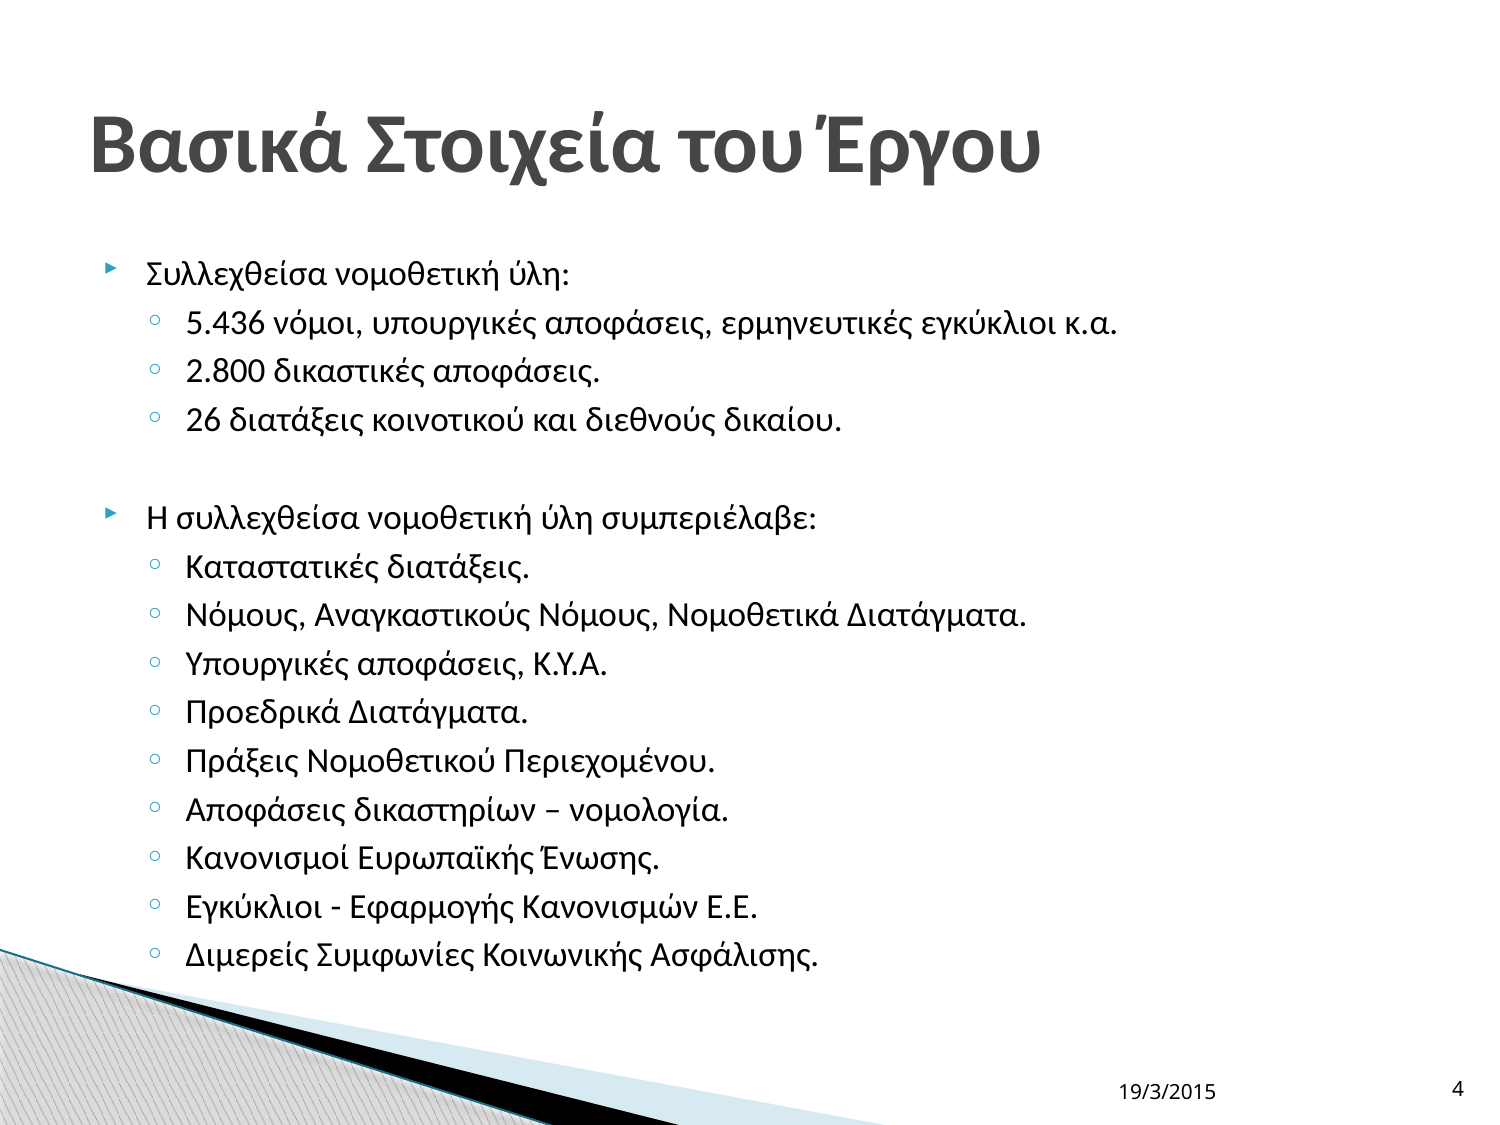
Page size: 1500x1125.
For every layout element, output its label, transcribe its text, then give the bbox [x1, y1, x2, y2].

slide_number 4 [1418, 1051, 1479, 1112]
title Βασικά Στοιχεία του Έργου [75, 45, 1425, 233]
list Συλλεχθείσα νομοθετική ύλη: 5.436 νόμοι, υπουργικές αποφάσεις, ερμηνευτικές εγκύκλιοι κ.α. 2.800 δικαστικές αποφάσεις. 26 διατάξεις κοινοτικού και διεθνούς δικαίου. Η συλλεχθείσα νομοθετική ύλη συμπεριέλαβε: Καταστατικές διατάξεις. Νόμους, Αναγκαστικούς Νόμους, Νομοθετικά Διατάγματα. Υπουργικές αποφάσεις, Κ.Υ.Α. Προεδρικά Διατάγματα. Πράξεις Νομοθετικού Περιεχομένου. Αποφάσεις δικαστηρίων – νομολογία. Κανονισμοί Ευρωπαϊκής Ένωσης. Εγκύκλιοι - Εφαρμογής Κανονισμών Ε.Ε. Διμερείς Συμφωνίες Κοινωνικής Ασφάλισης. [75, 243, 1425, 986]
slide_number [1103, 1051, 1418, 1112]
